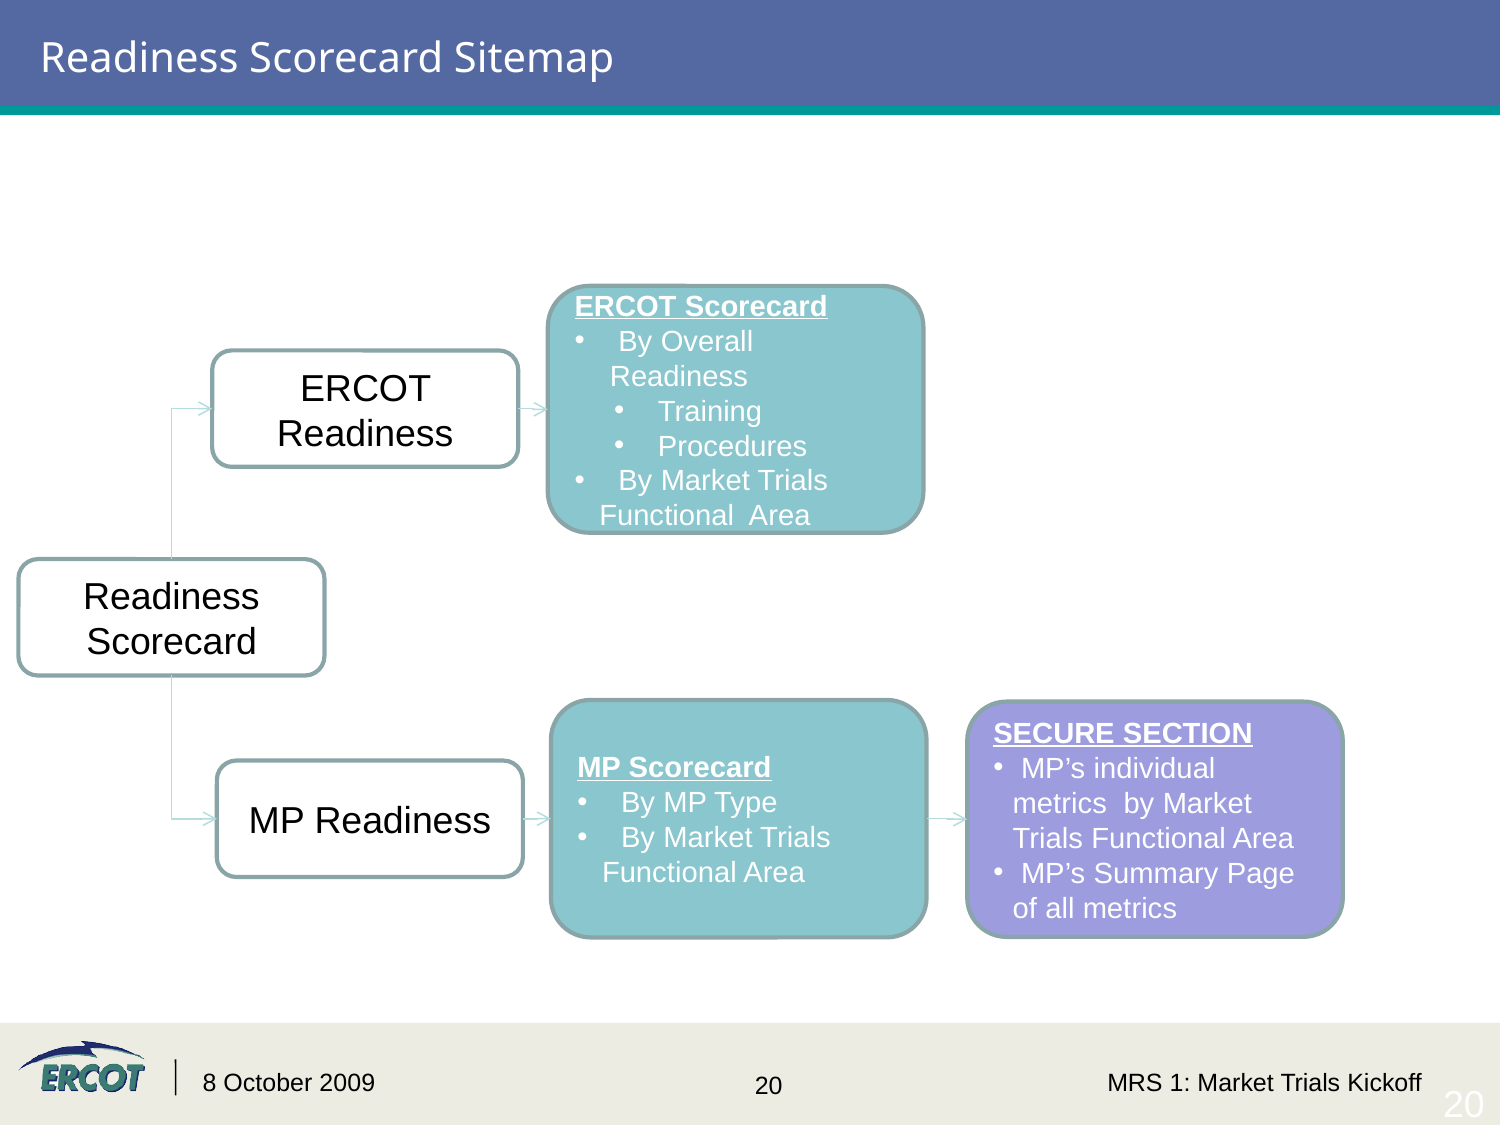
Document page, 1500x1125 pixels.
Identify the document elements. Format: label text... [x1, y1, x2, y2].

text_box SECURE SECTION MP’s individual metrics by Market Trials Functional Area MP’s Summary Page of all metrics [965, 699, 1345, 940]
text_box 20 [1438, 1072, 1500, 1125]
text_box ERCOT Readiness [210, 348, 521, 469]
footer MRS 1: Market Trials Kickoff [1024, 1059, 1438, 1125]
text_box MP Readiness [214, 758, 525, 880]
text_box ERCOT Scorecard By Overall Readiness Training Procedures By Market Trials Functional Area [545, 283, 926, 535]
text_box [122, 724, 267, 771]
text_box MP Scorecard By MP Type By Market Trials Functional Area [548, 697, 929, 940]
title Readiness Scorecard Sitemap [24, 0, 1451, 113]
picture [10, 1031, 151, 1111]
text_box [116, 463, 268, 505]
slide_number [187, 1059, 538, 1125]
text_box Readiness Scorecard [16, 556, 327, 678]
